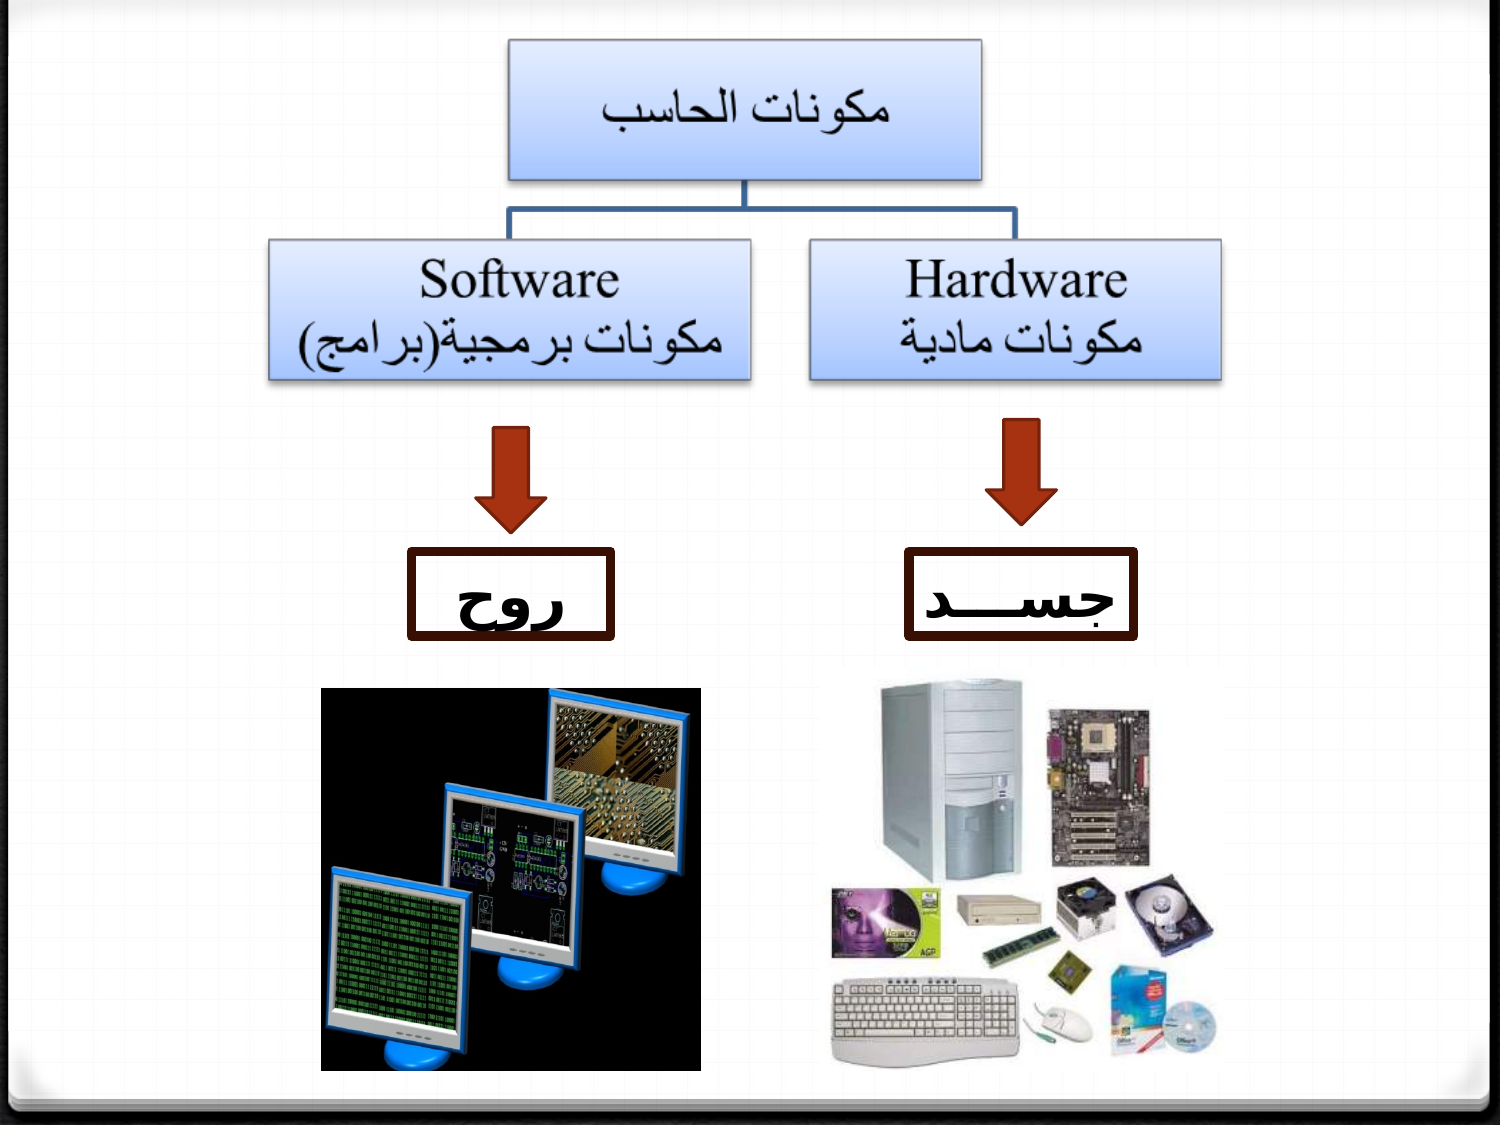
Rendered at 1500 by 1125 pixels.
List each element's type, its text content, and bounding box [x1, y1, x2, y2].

picture [0, 0, 1500, 1125]
text_box [984, 430, 1058, 527]
text_box جســـد [908, 551, 1134, 637]
text_box روح [411, 551, 611, 637]
text_box [474, 430, 548, 535]
